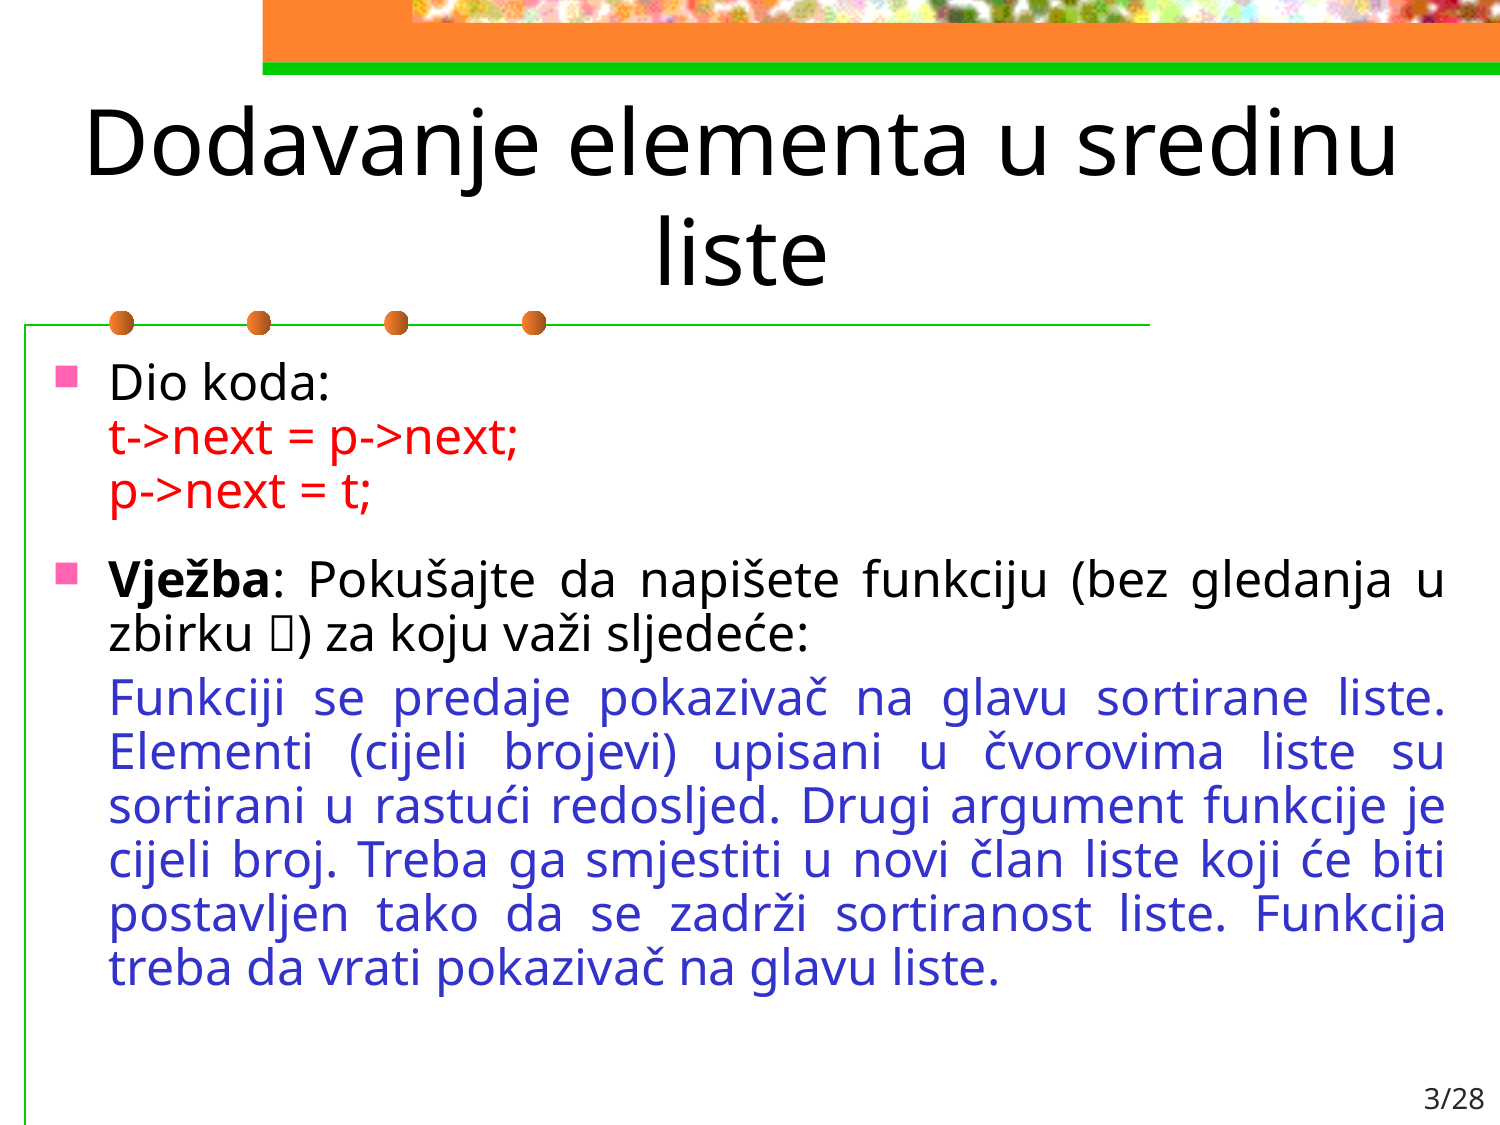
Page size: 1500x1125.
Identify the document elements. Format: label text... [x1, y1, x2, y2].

title Dodavanje elementa u sredinu liste [10, 99, 1474, 288]
picture [412, 0, 1500, 23]
text_box 3/28 [1374, 1072, 1500, 1123]
list Dio koda: t->next = p->next; p->next = t; Vježba: Pokušajte da napišete funkciju (bez gledanja u zbirku ) za koju važi sljedeće: Funkciji se predaje pokazivač na glavu sortirane liste. Elementi (cijeli brojevi) upisani u čvorovima liste su sortirani u rastući redosljed. Drugi argument funkcije je cijeli broj. Treba ga smjestiti u novi član liste koji će biti postavljen tako da se zadrži sortiranost liste. Funkcija treba da vrati pokazivač na glavu liste. [37, 350, 1463, 1075]
